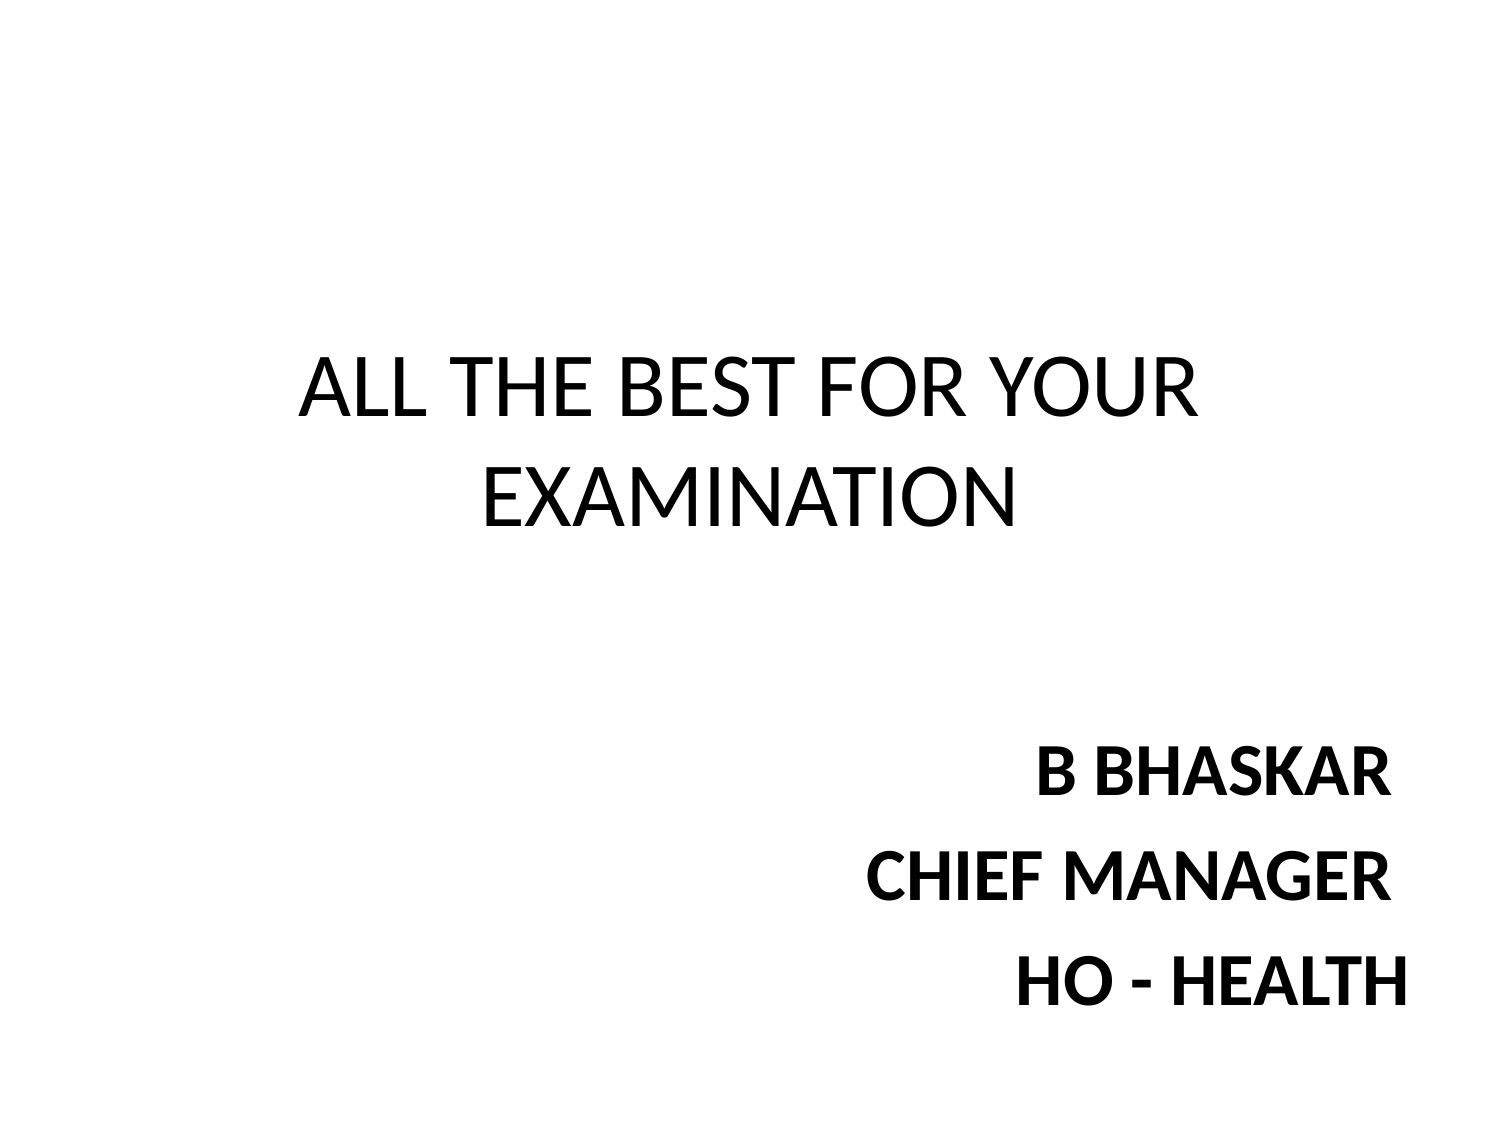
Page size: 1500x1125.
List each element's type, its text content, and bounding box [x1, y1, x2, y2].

title ALL THE BEST FOR YOUR EXAMINATION [75, 45, 1425, 712]
list B BHASKAR CHIEF MANAGER HO - HEALTH [75, 712, 1425, 1005]
